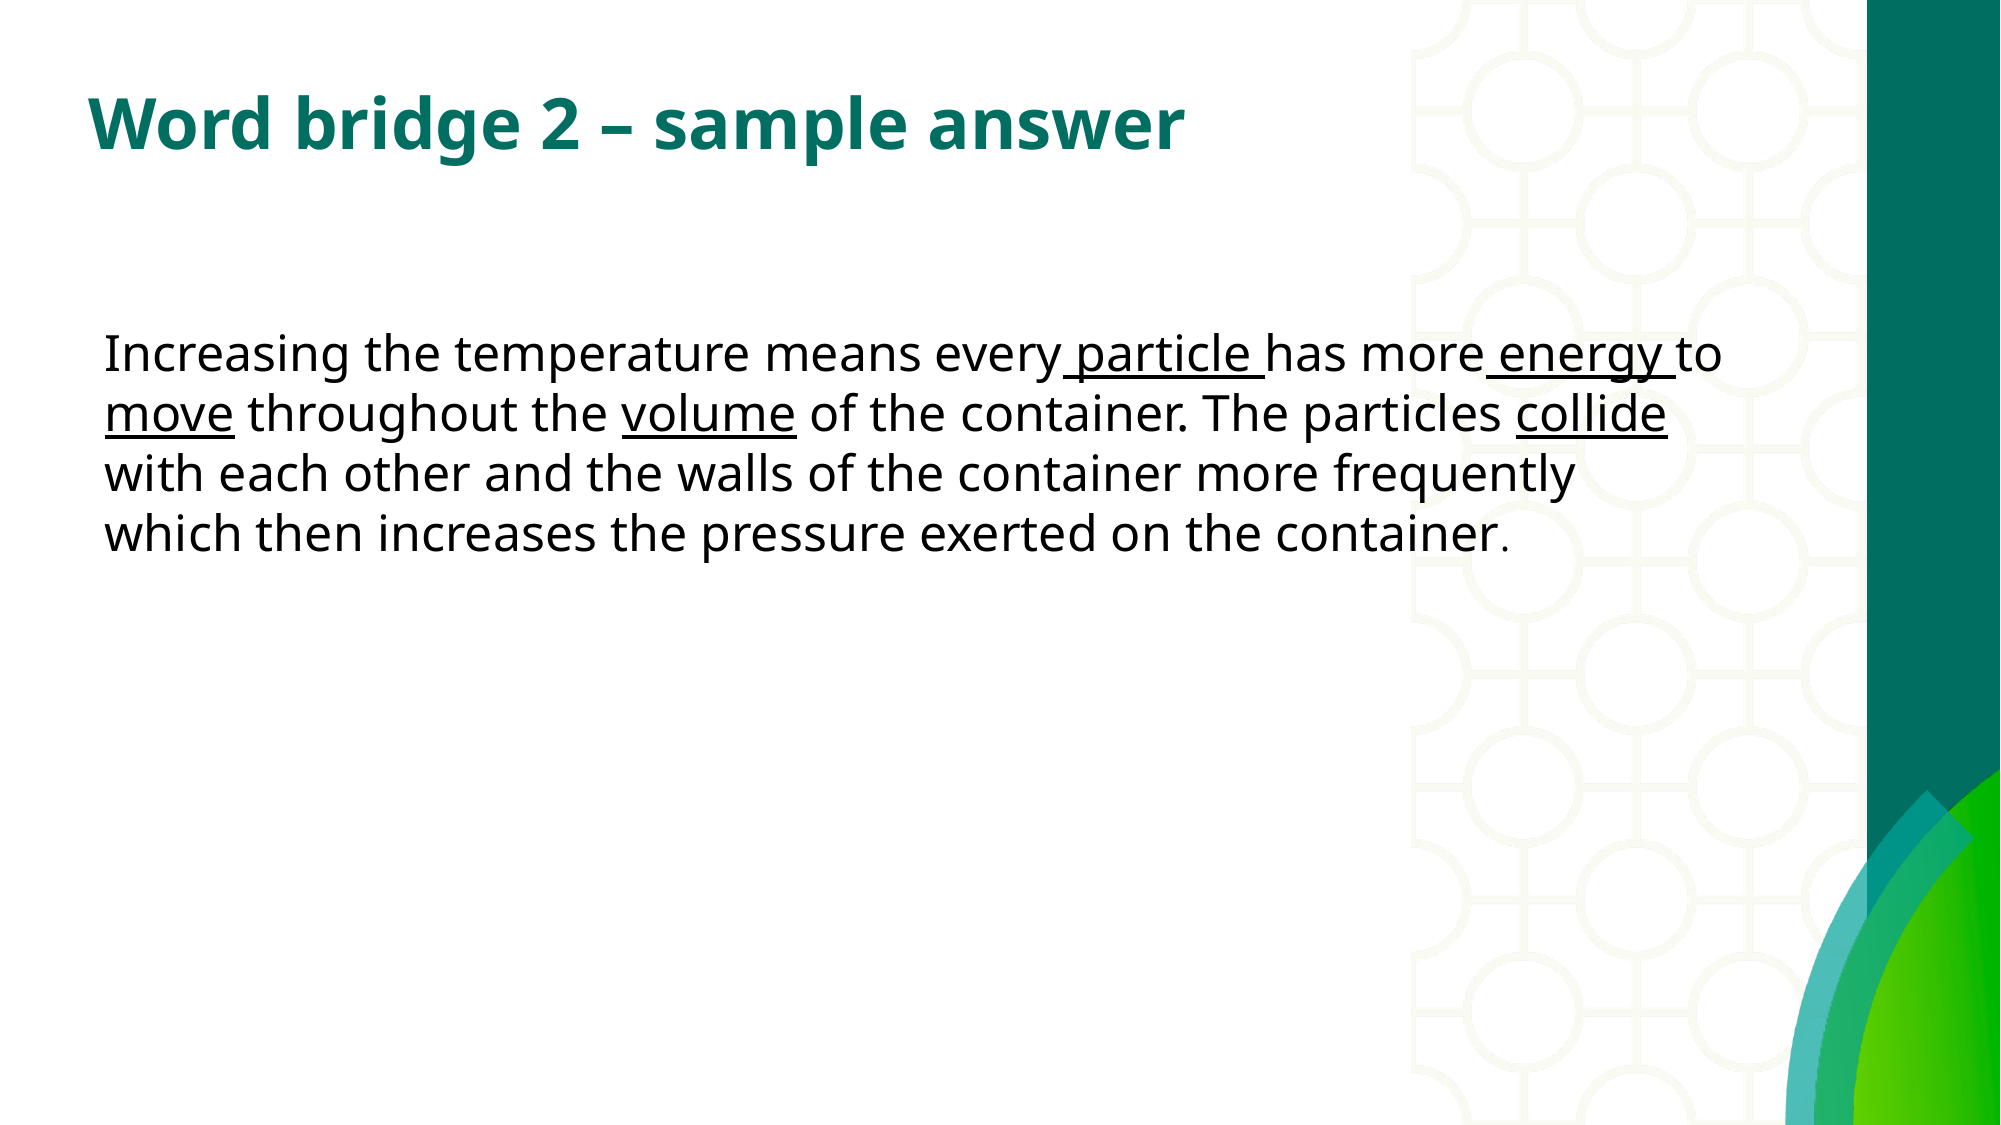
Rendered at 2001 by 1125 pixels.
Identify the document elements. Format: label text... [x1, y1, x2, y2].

list Increasing the temperature means every particle has more energy to move throughout the volume of the container. The particles collide with each other and the walls of the container more frequently which then increases the pressure exerted on the container. [104, 321, 1726, 1125]
picture [1411, 0, 2001, 1125]
title Word bridge 2 – sample answer [88, 88, 1743, 161]
